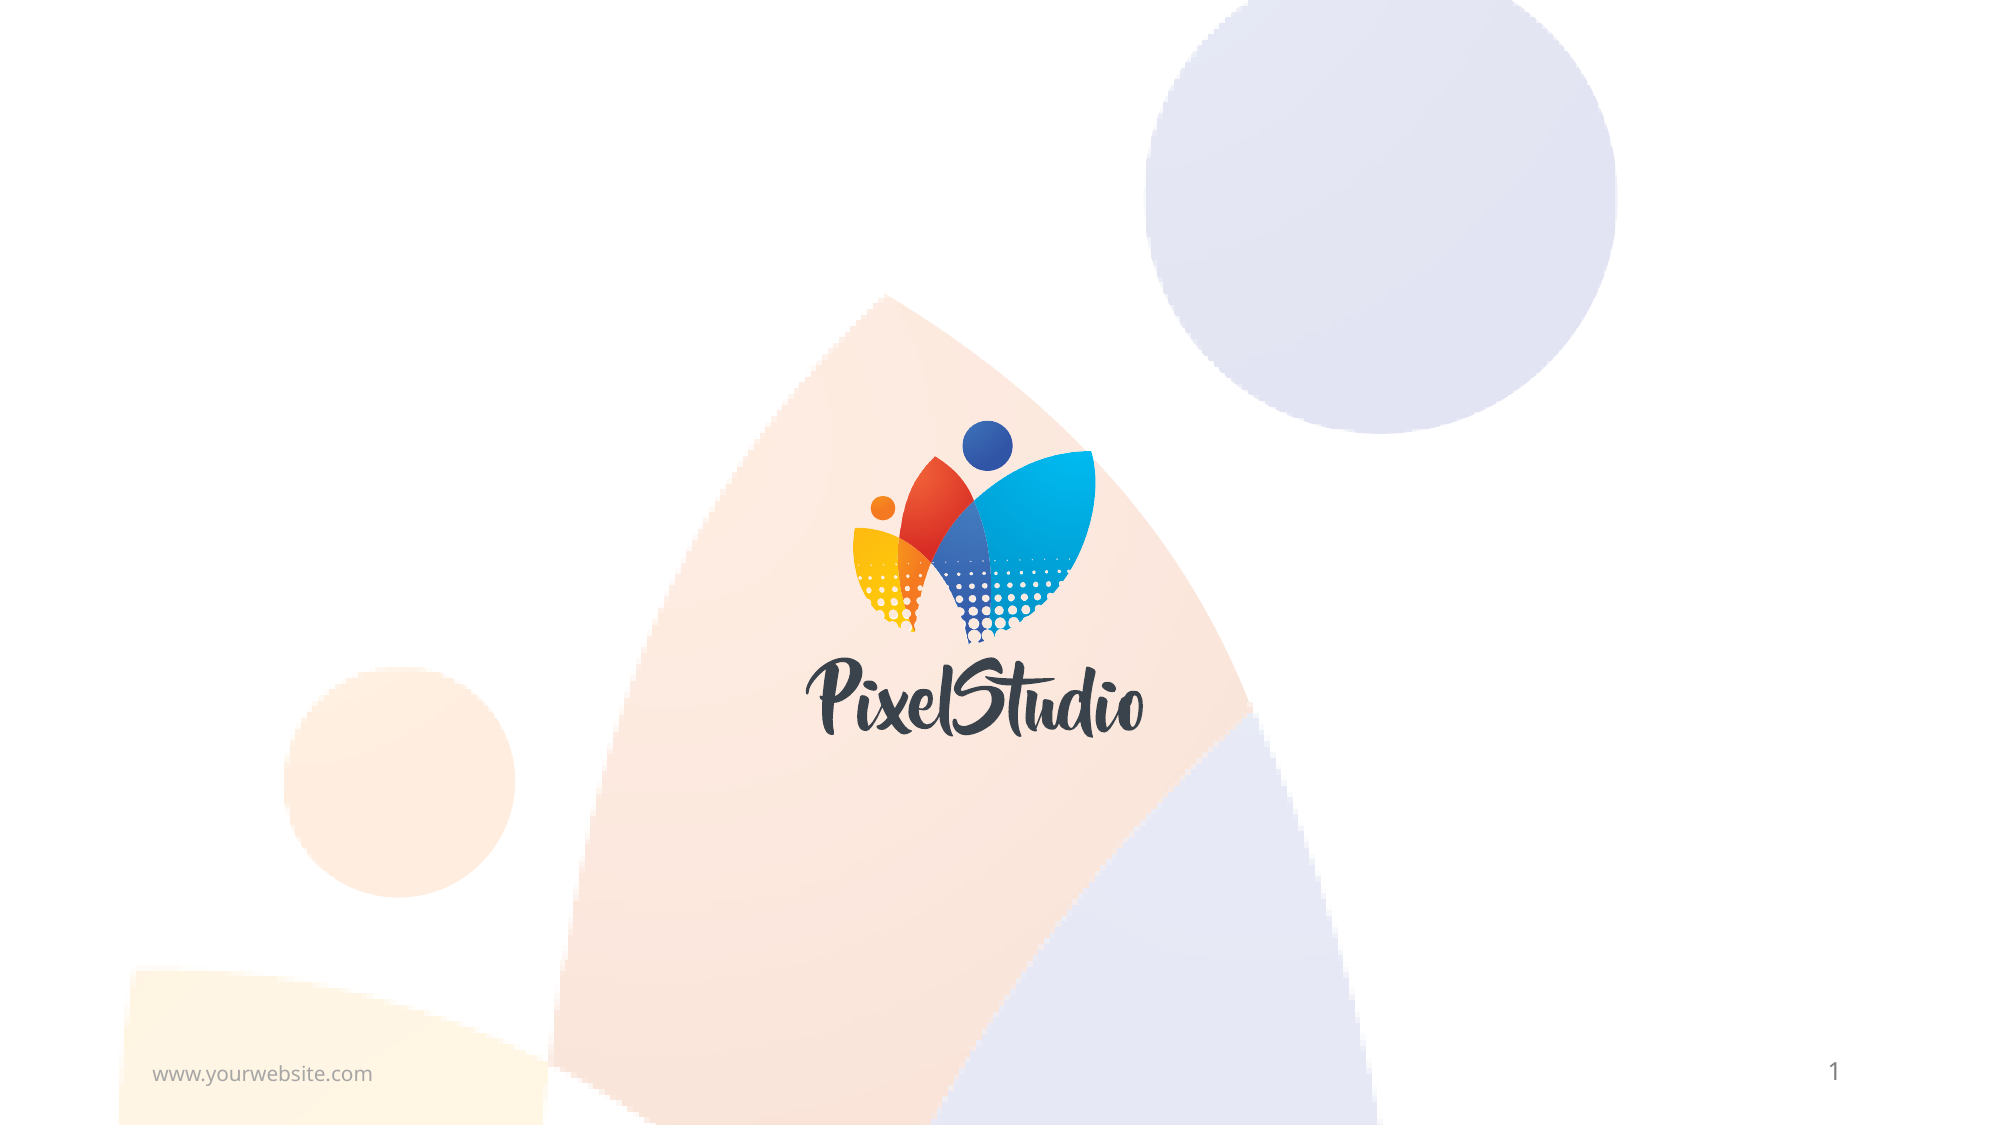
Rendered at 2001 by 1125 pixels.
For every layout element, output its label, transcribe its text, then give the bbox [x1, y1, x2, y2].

picture [805, 387, 1195, 738]
slide_number 1 [1807, 1047, 1863, 1098]
footer www.yourwebsite.com [137, 1042, 415, 1103]
